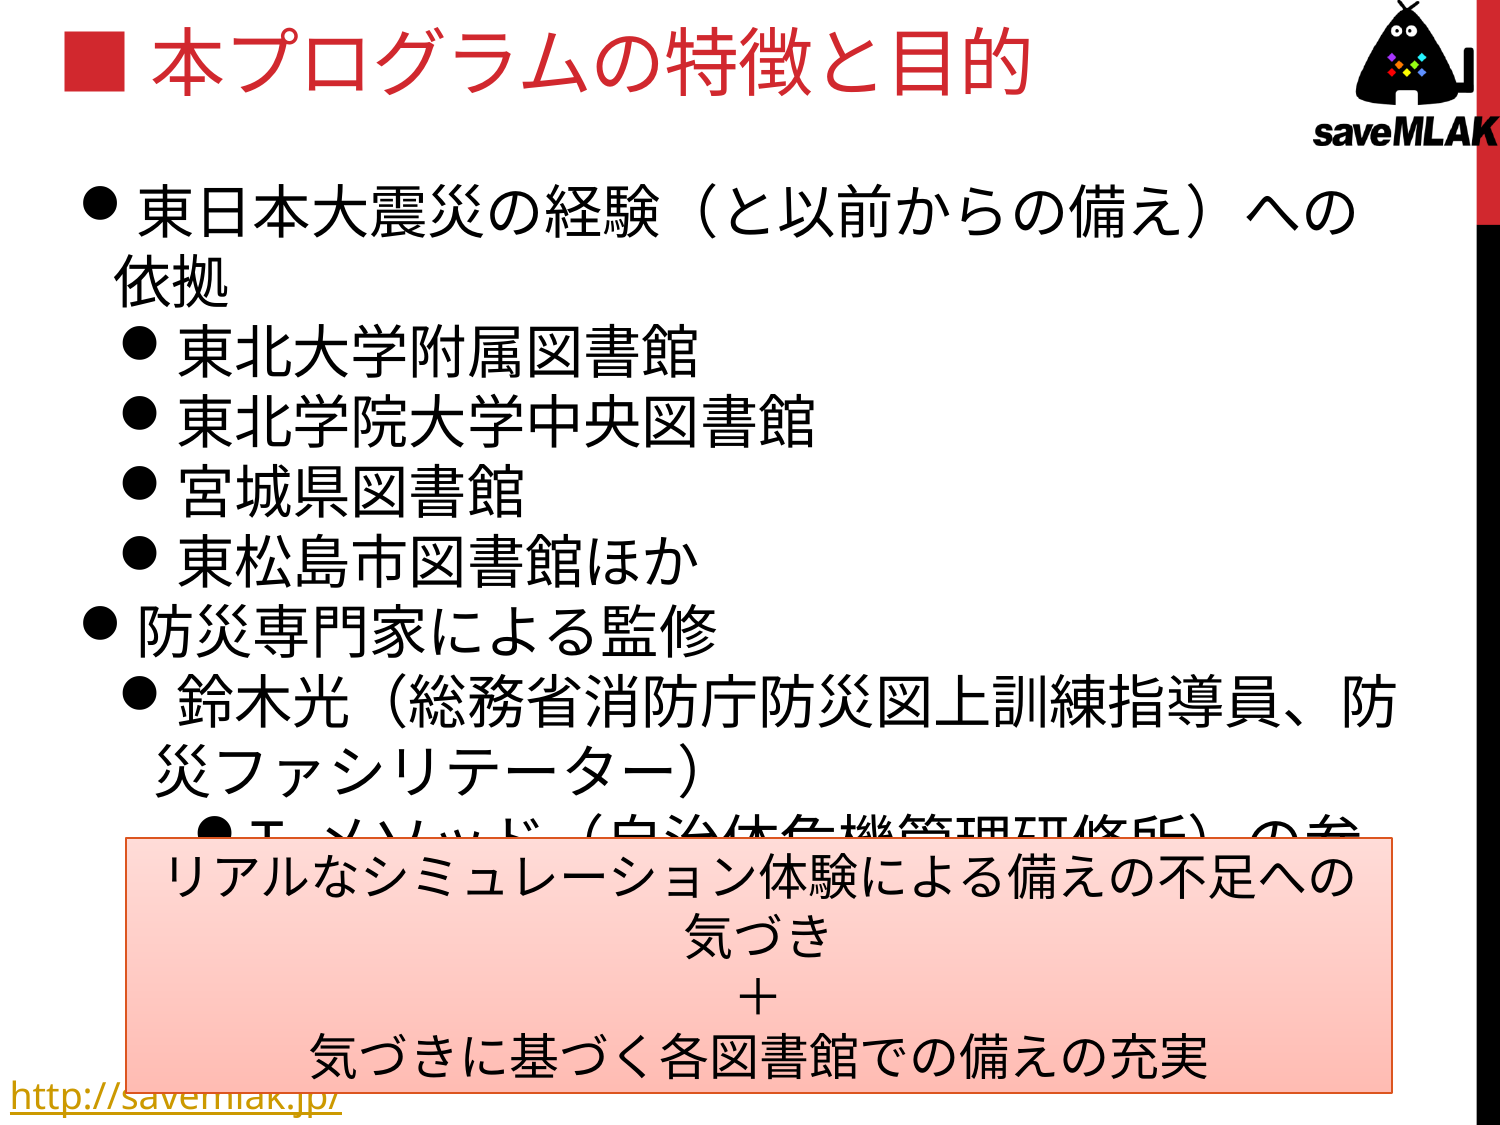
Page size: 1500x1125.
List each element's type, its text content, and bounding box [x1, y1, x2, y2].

text_box http://savemlak.jp/ [0, 1064, 358, 1125]
text_box 東日本大震災の経験（と以前からの備え）への依拠 東北大学附属図書館 東北学院大学中央図書館 宮城県図書館 東松島市図書館ほか 防災専門家による監修 鈴木光（総務省消防庁防災図上訓練指導員、防災ファシリテーター） T-メソッド（自治体危機管理研修所）の参照 [63, 168, 1423, 953]
picture [1313, 0, 1500, 146]
title ■本プログラムの特徴と目的 [42, 40, 1281, 114]
text_box リアルなシミュレーション体験による備えの不足への気づき ＋ 気づきに基づく各図書館での備えの充実 [125, 837, 1393, 1094]
